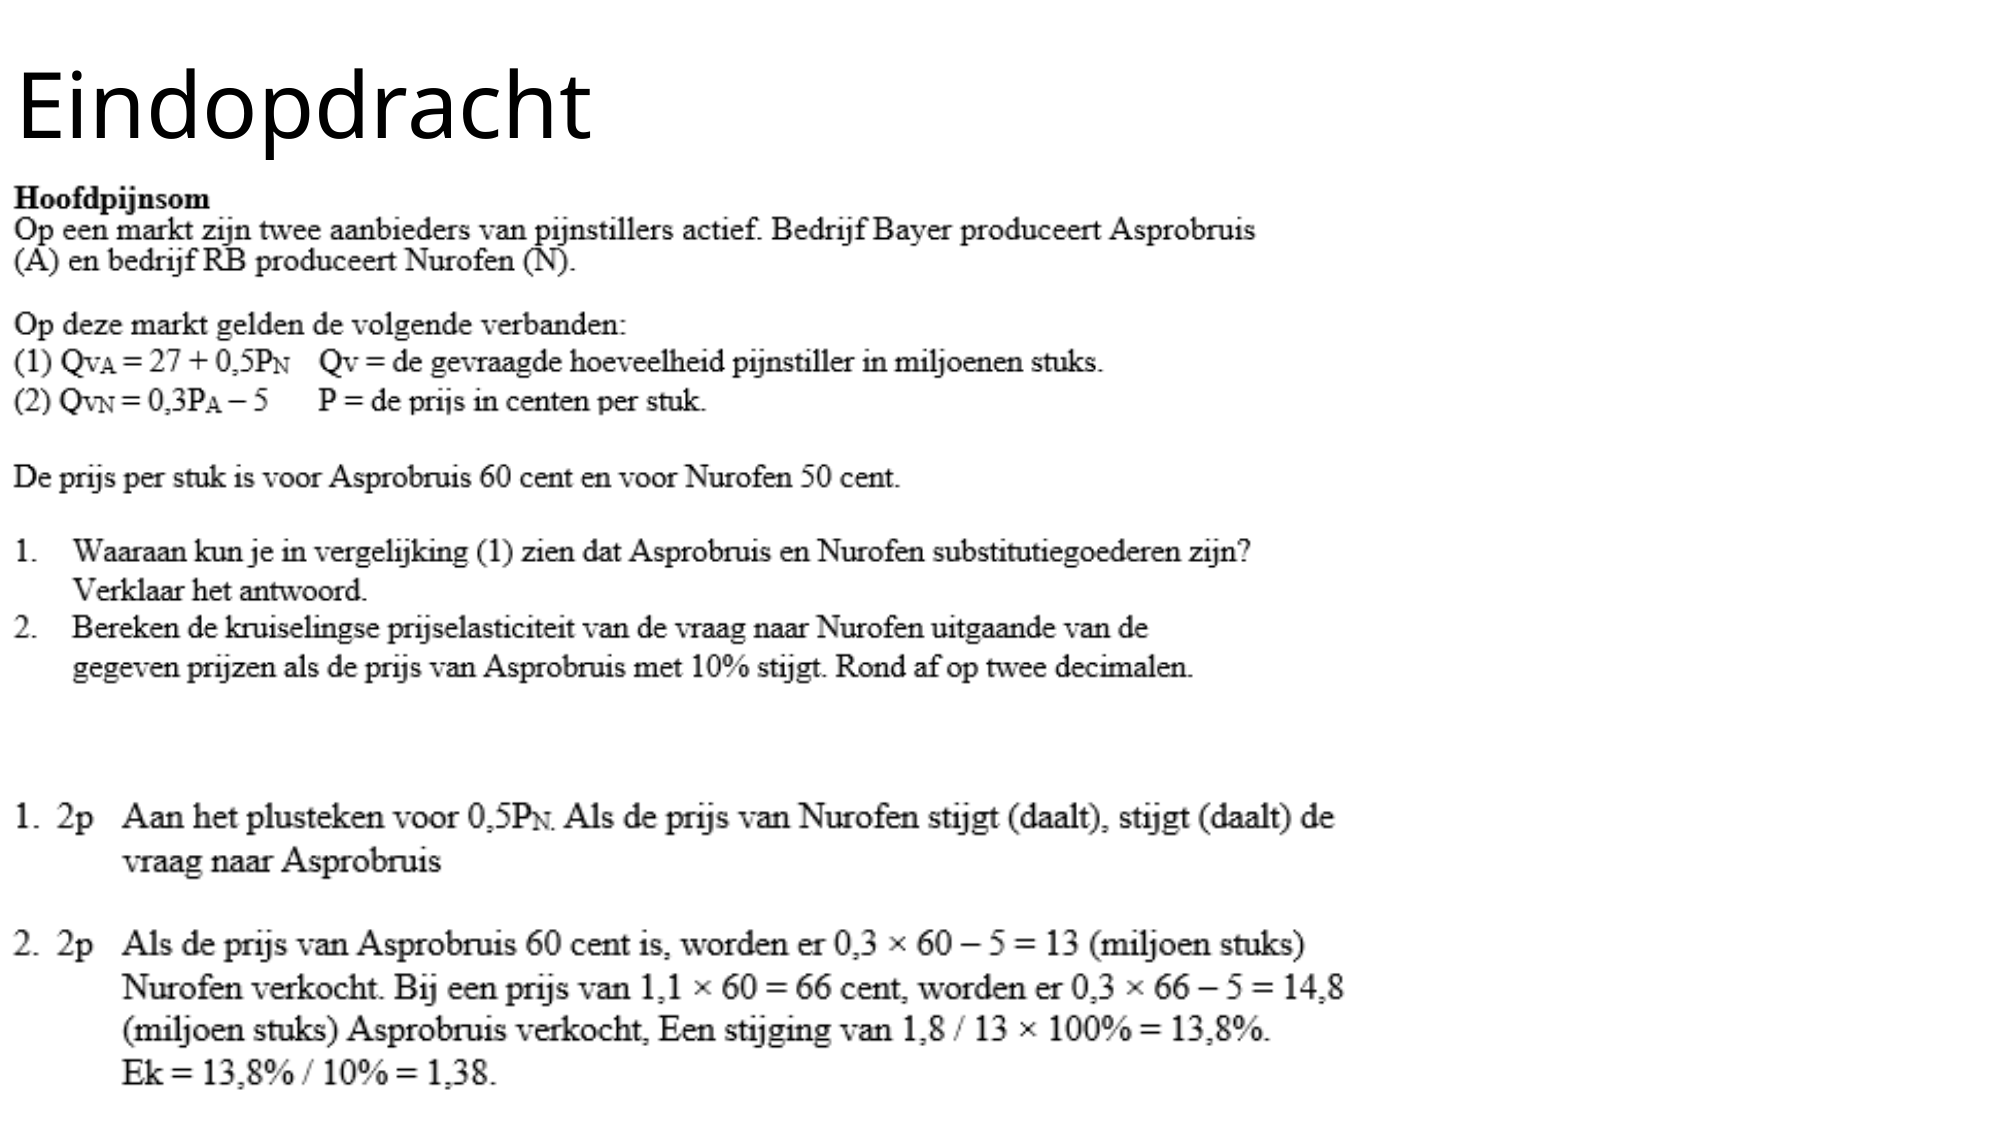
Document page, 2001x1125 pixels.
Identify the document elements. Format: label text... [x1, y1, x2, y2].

picture [0, 786, 1375, 1113]
list Bla [0, 172, 1725, 886]
title Eindopdracht [0, 0, 1725, 172]
picture [0, 172, 1300, 696]
